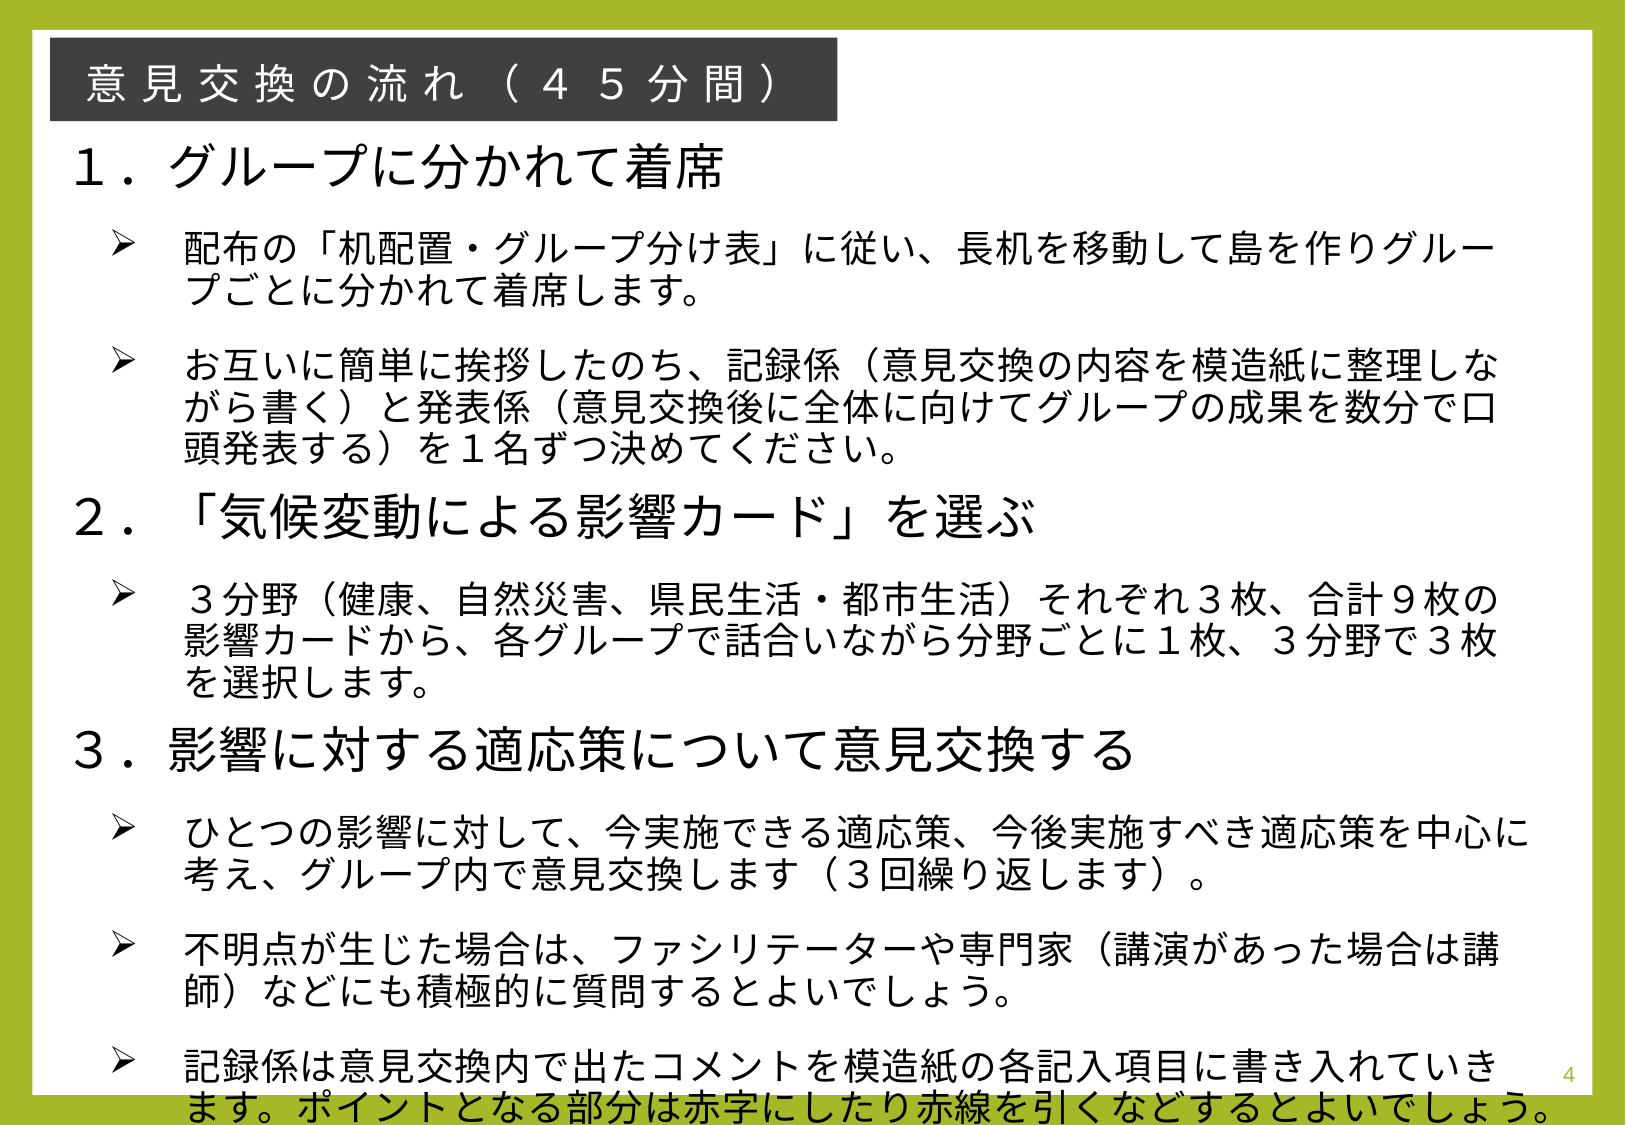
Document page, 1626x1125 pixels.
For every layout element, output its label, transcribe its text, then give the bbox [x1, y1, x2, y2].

text_box 意見交換の流れ（４５分間） [50, 56, 838, 108]
text_box [50, 37, 838, 56]
slide_number 4 [1550, 1046, 1590, 1107]
text_box １．グループに分かれて着席 配布の「机配置・グループ分け表」に従い、長机を移動して島を作りグループごとに分かれて着席します。 お互いに簡単に挨拶したのち、記録係（意見交換の内容を模造紙に整理しながら書く）と発表係（意見交換後に全体に向けてグループの成果を数分で口頭発表する）を１名ずつ決めてください。 ２．「気候変動による影響カード」を選ぶ ３分野（健康、自然災害、県民生活・都市生活）それぞれ３枚、合計９枚の影響カードから、各グループで話合いながら分野ごとに１枚、３分野で３枚を選択します。 ３．影響に対する適応策について意見交換する ひとつの影響に対して、今実施できる適応策、今後実施すべき適応策を中心に考え、グループ内で意見交換します（３回繰り返します）。 不明点が生じた場合は、ファシリテーターや専門家（講演があった場合は講師）などにも積極的に質問するとよいでしょう。 記録係は意見交換内で出たコメントを模造紙の各記入項目に書き入れていきます。ポイントとなる部分は赤字にしたり赤線を引くなどするとよいでしょう。 [49, 146, 1550, 1125]
text_box [50, 108, 838, 122]
